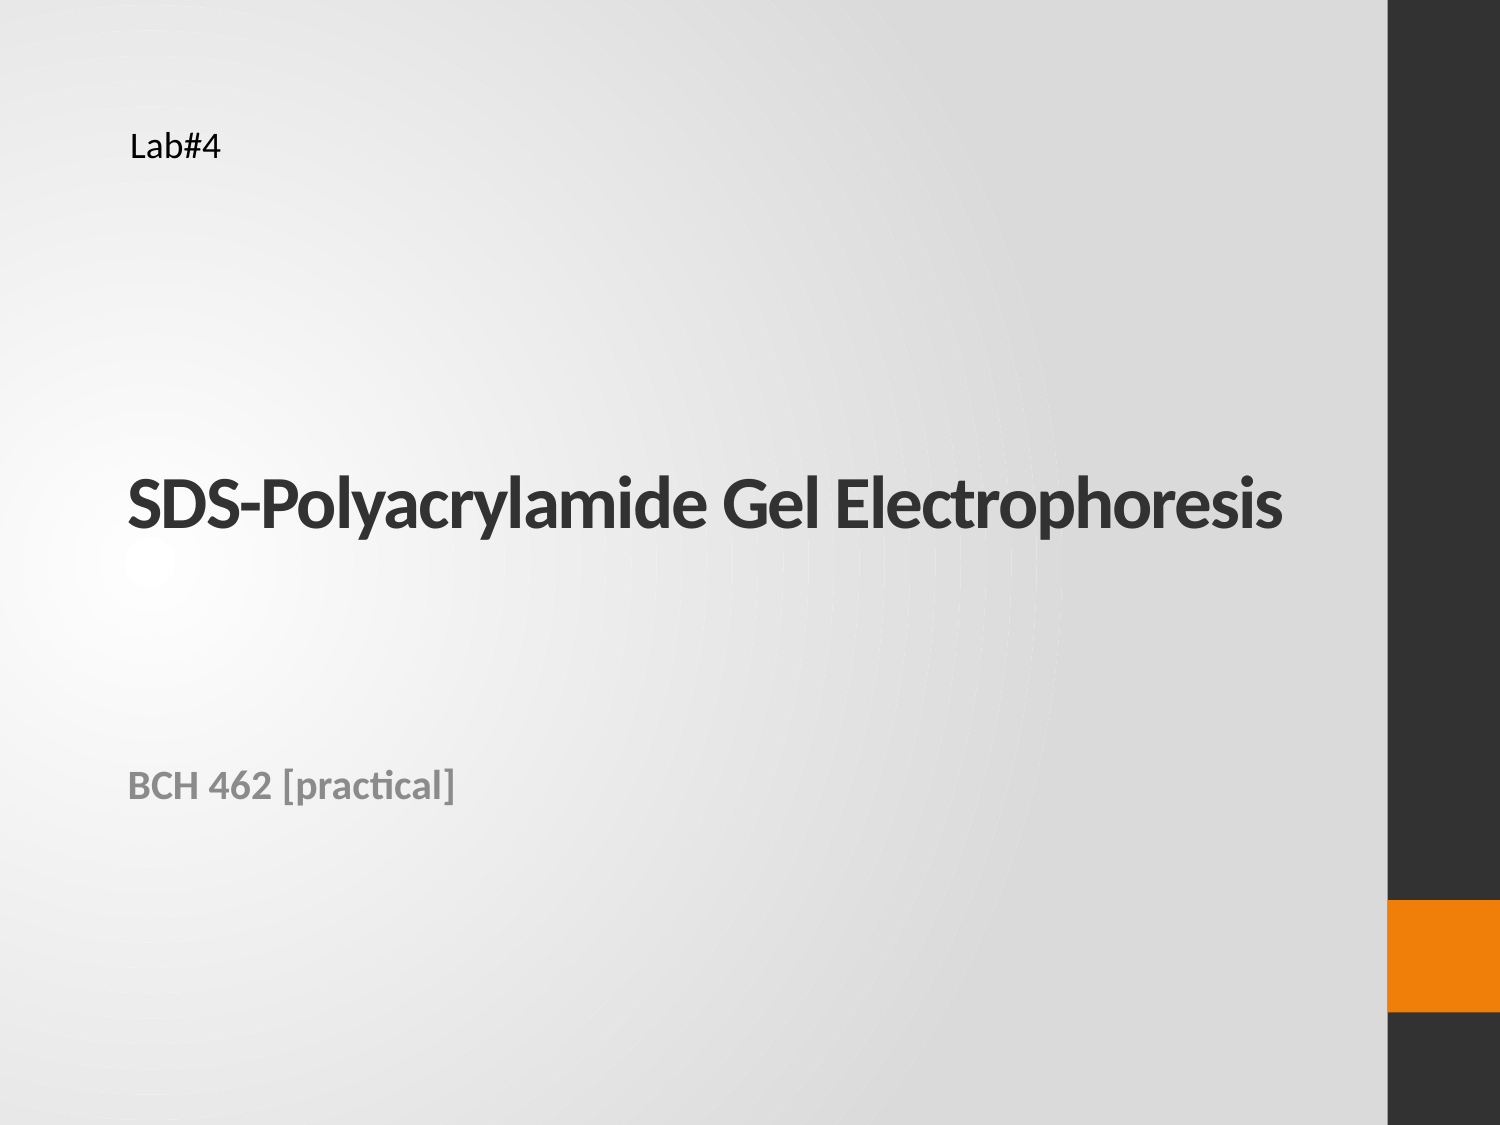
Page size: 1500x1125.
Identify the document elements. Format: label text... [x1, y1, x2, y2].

subtitle BCH 462 [practical] [112, 750, 1173, 925]
text_box Lab#4 [115, 113, 237, 174]
title SDS-Polyacrylamide Gel Electrophoresis [112, 408, 1350, 551]
